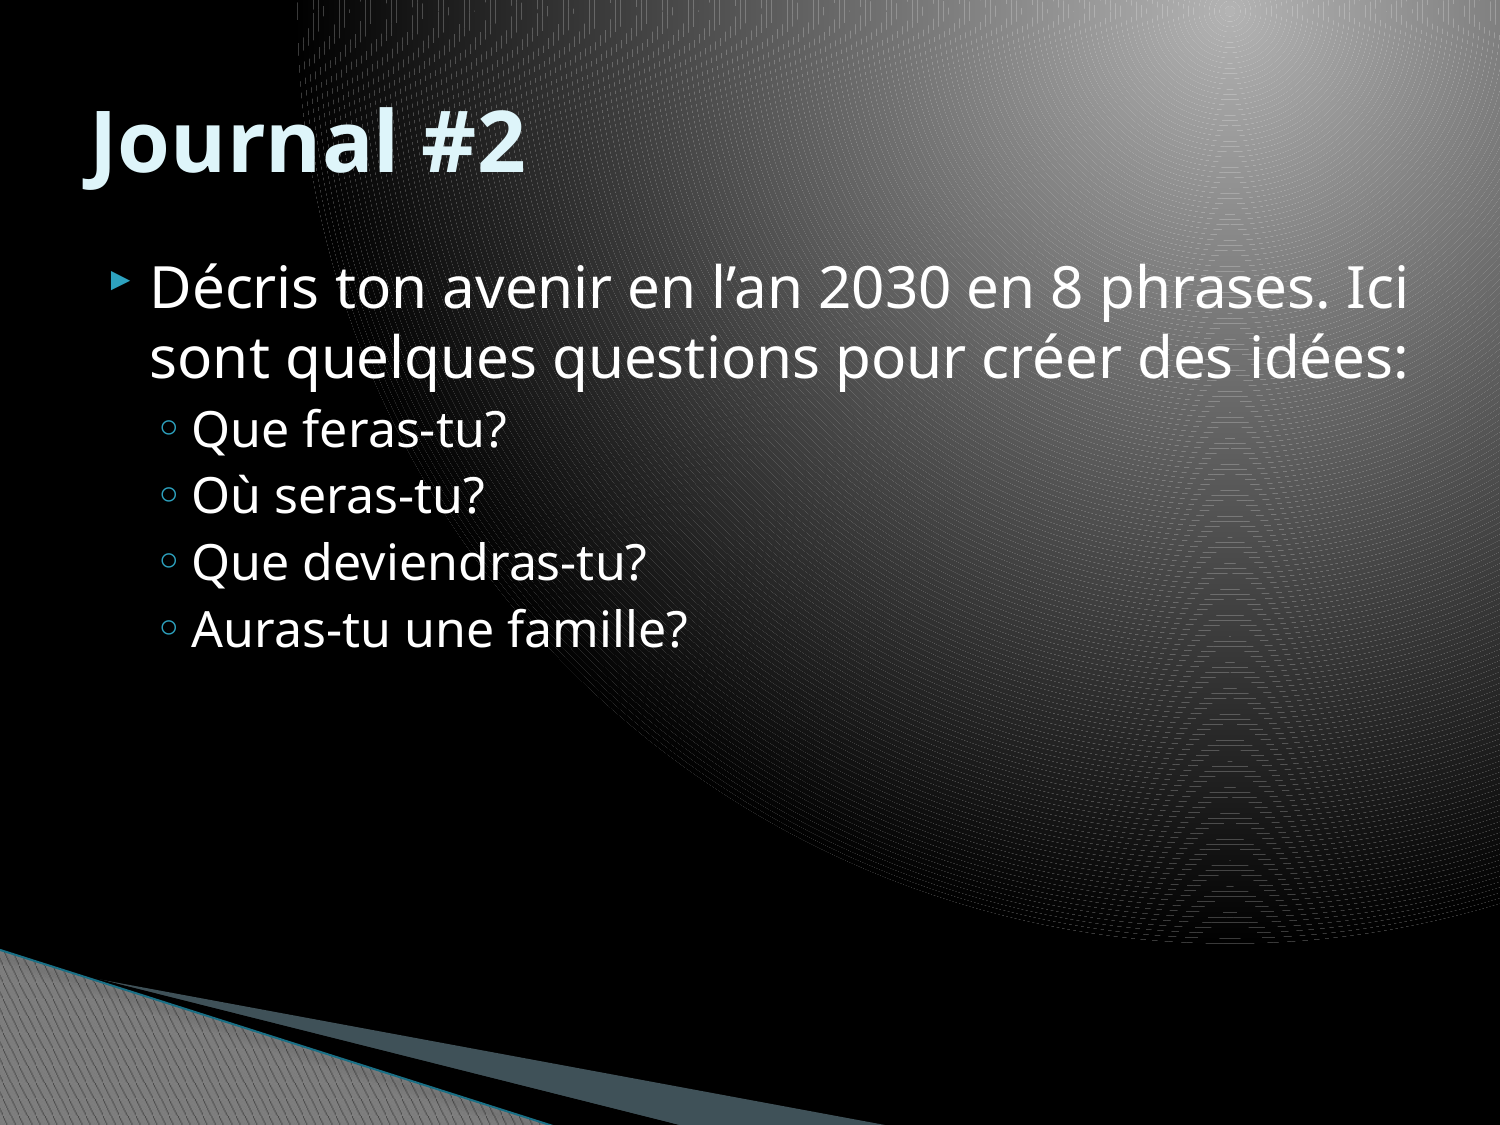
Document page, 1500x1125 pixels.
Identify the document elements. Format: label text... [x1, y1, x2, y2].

title Journal #2 [75, 45, 1425, 233]
picture [0, 952, 543, 1125]
list Décris ton avenir en l’an 2030 en 8 phrases. Ici sont quelques questions pour créer des idées: Que feras-tu? Où seras-tu? Que deviendras-tu? Auras-tu une famille? [75, 243, 1425, 986]
